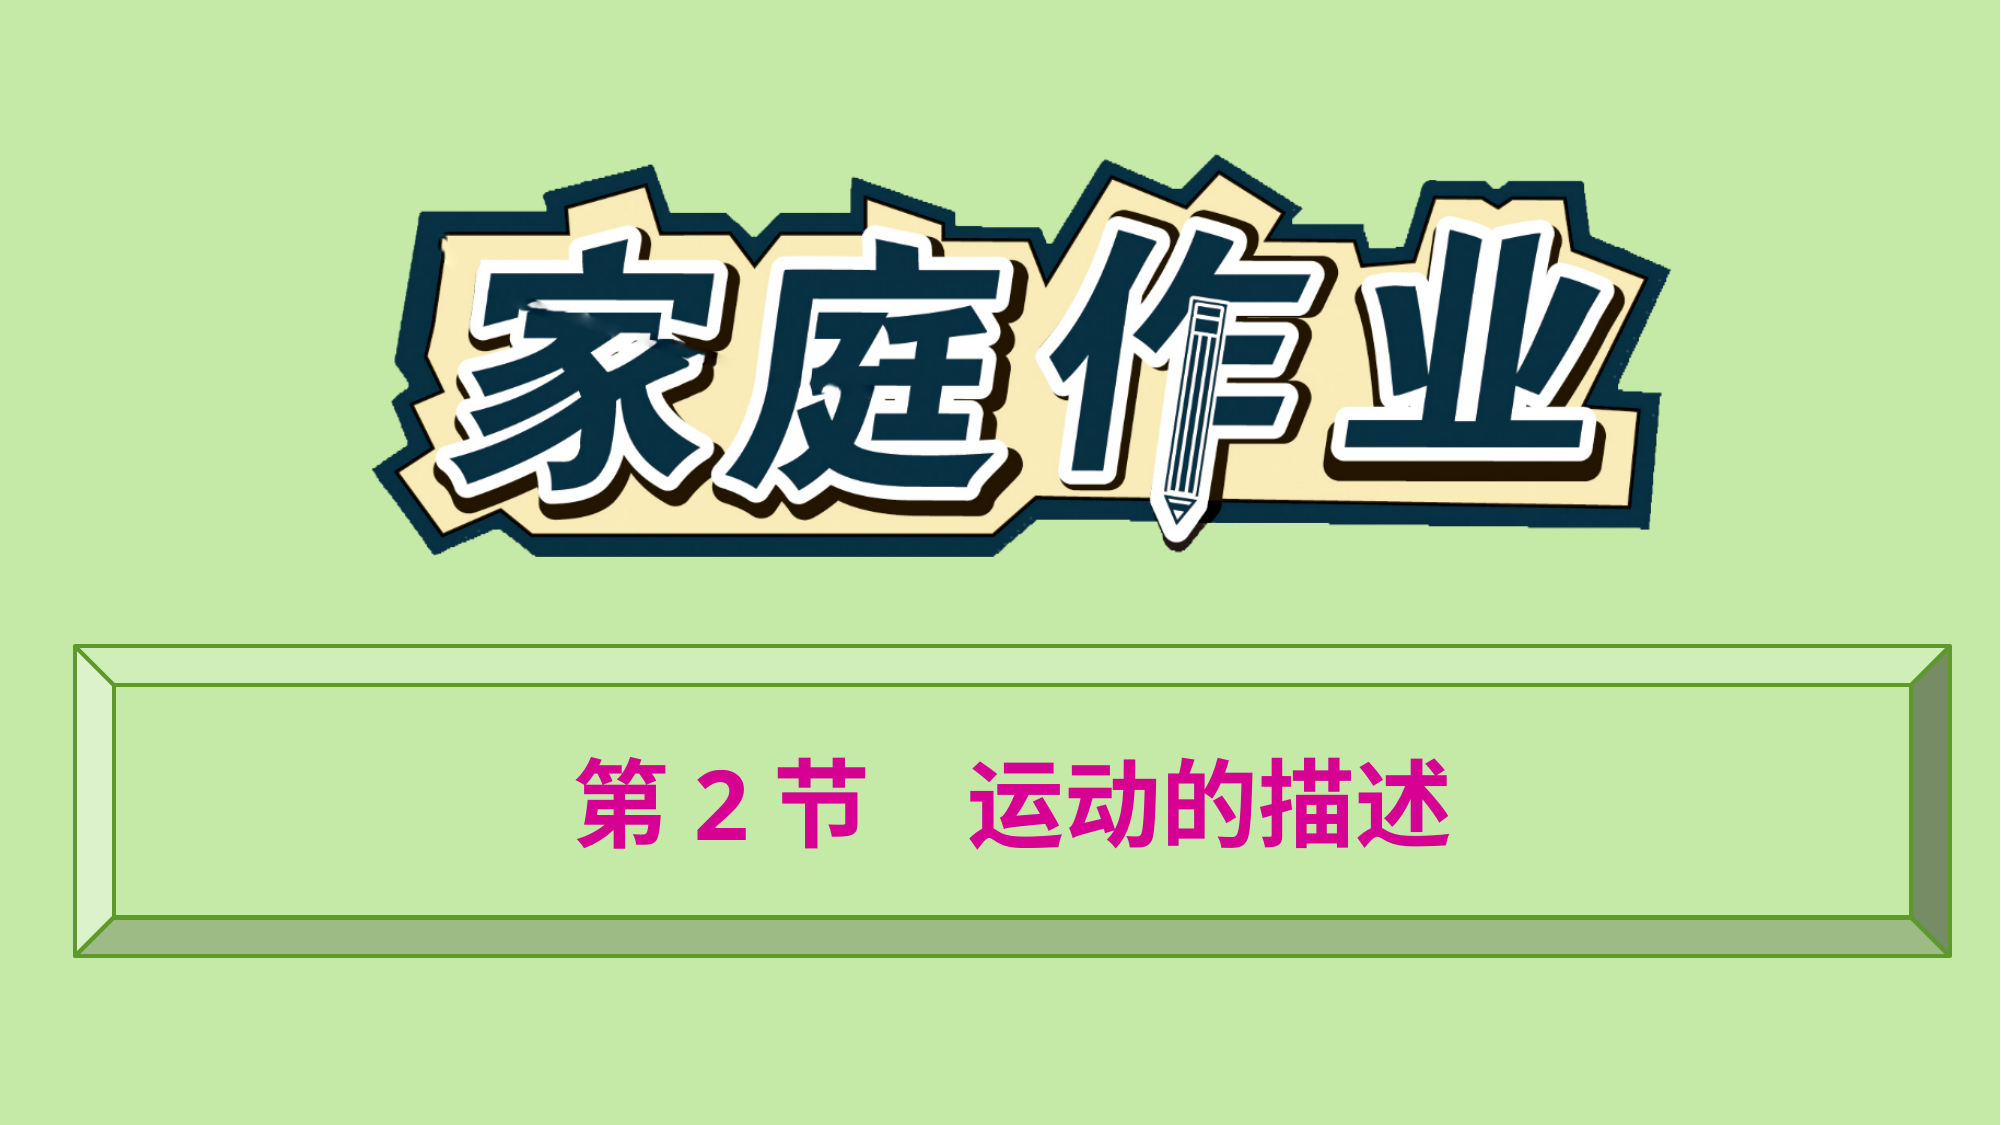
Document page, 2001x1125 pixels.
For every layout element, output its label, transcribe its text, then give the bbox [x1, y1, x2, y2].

picture [369, 87, 1675, 644]
text_box 第2节 运动的描述 [73, 644, 1952, 958]
